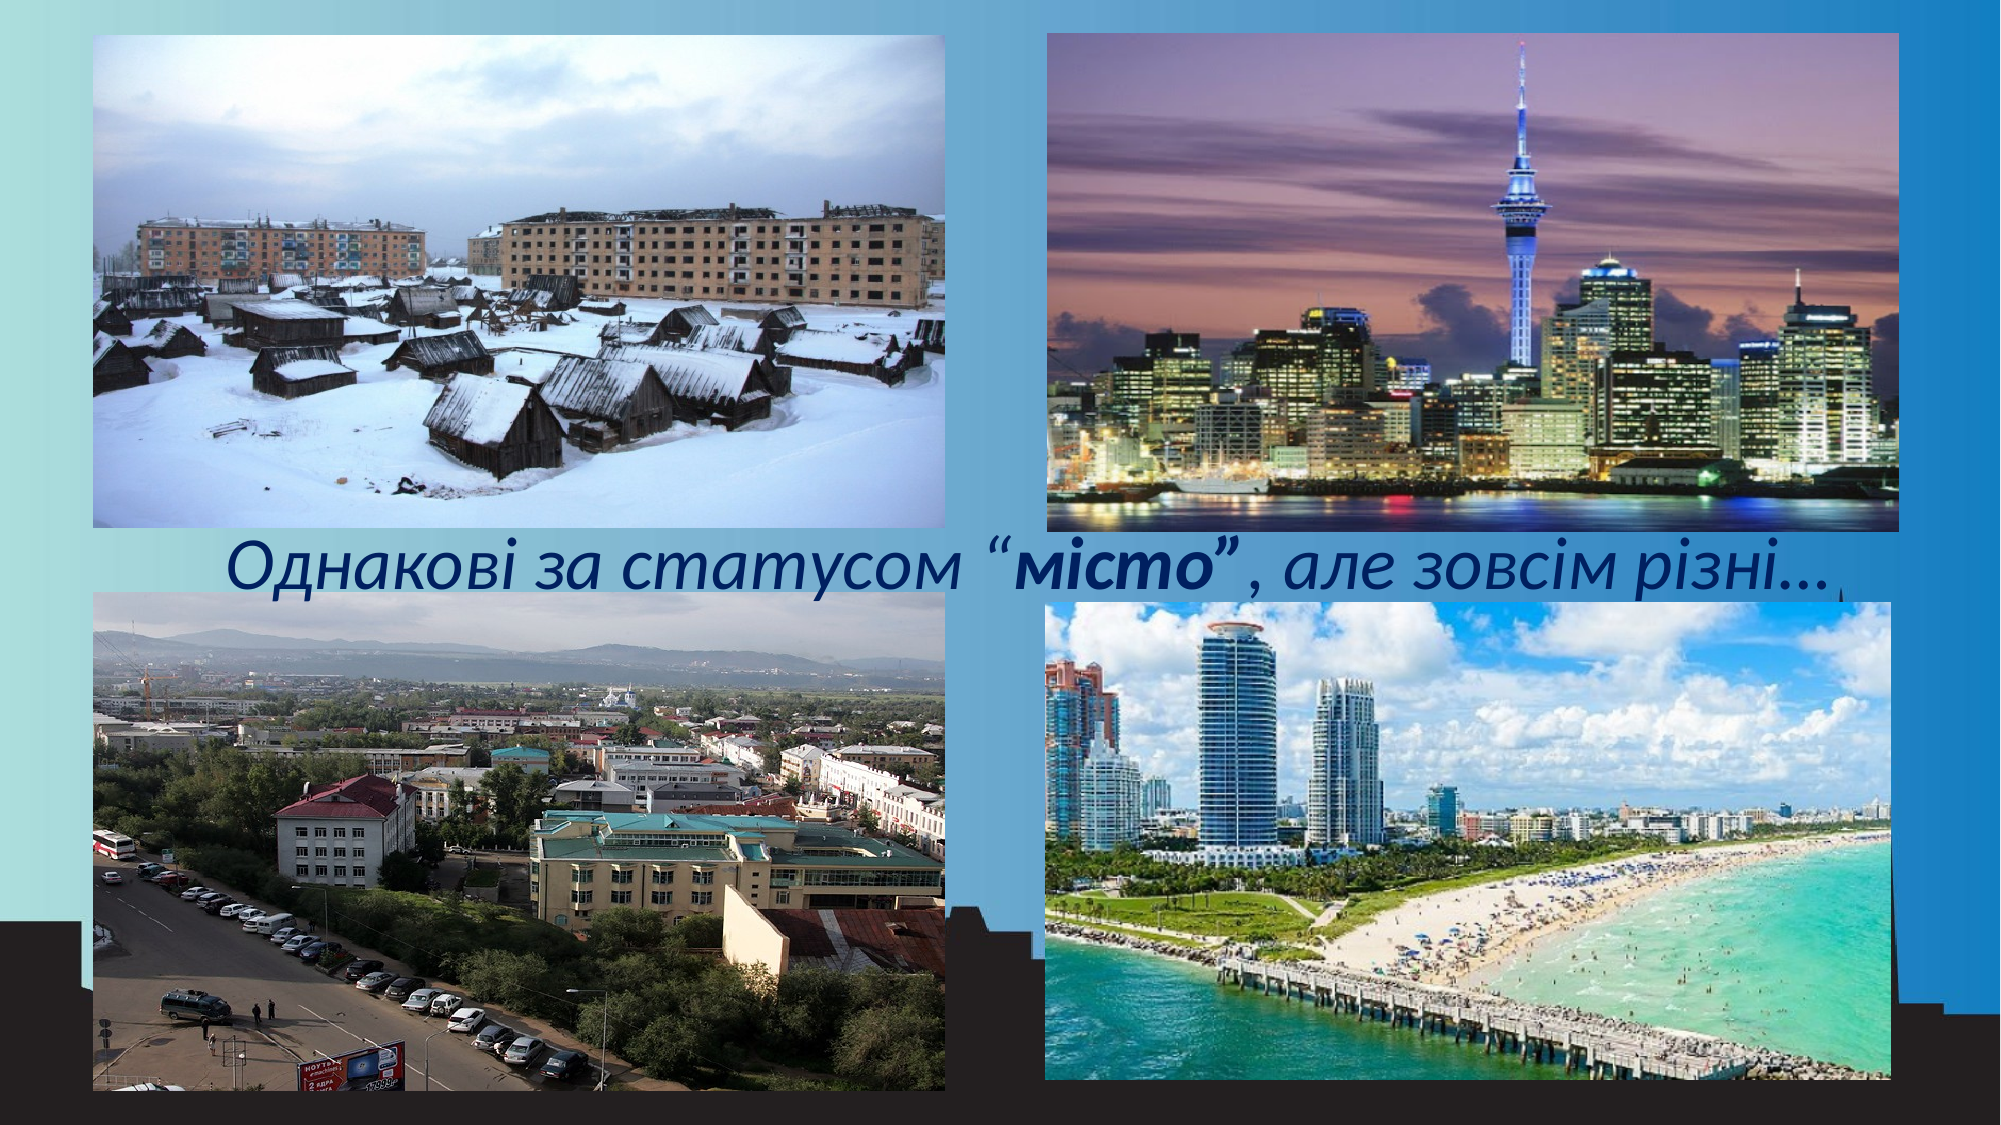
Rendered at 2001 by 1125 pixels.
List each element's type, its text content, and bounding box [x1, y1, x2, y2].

text_box Однакові за статусом “місто”, але зовсім різні… [210, 507, 1864, 612]
picture [0, 0, 2001, 1125]
